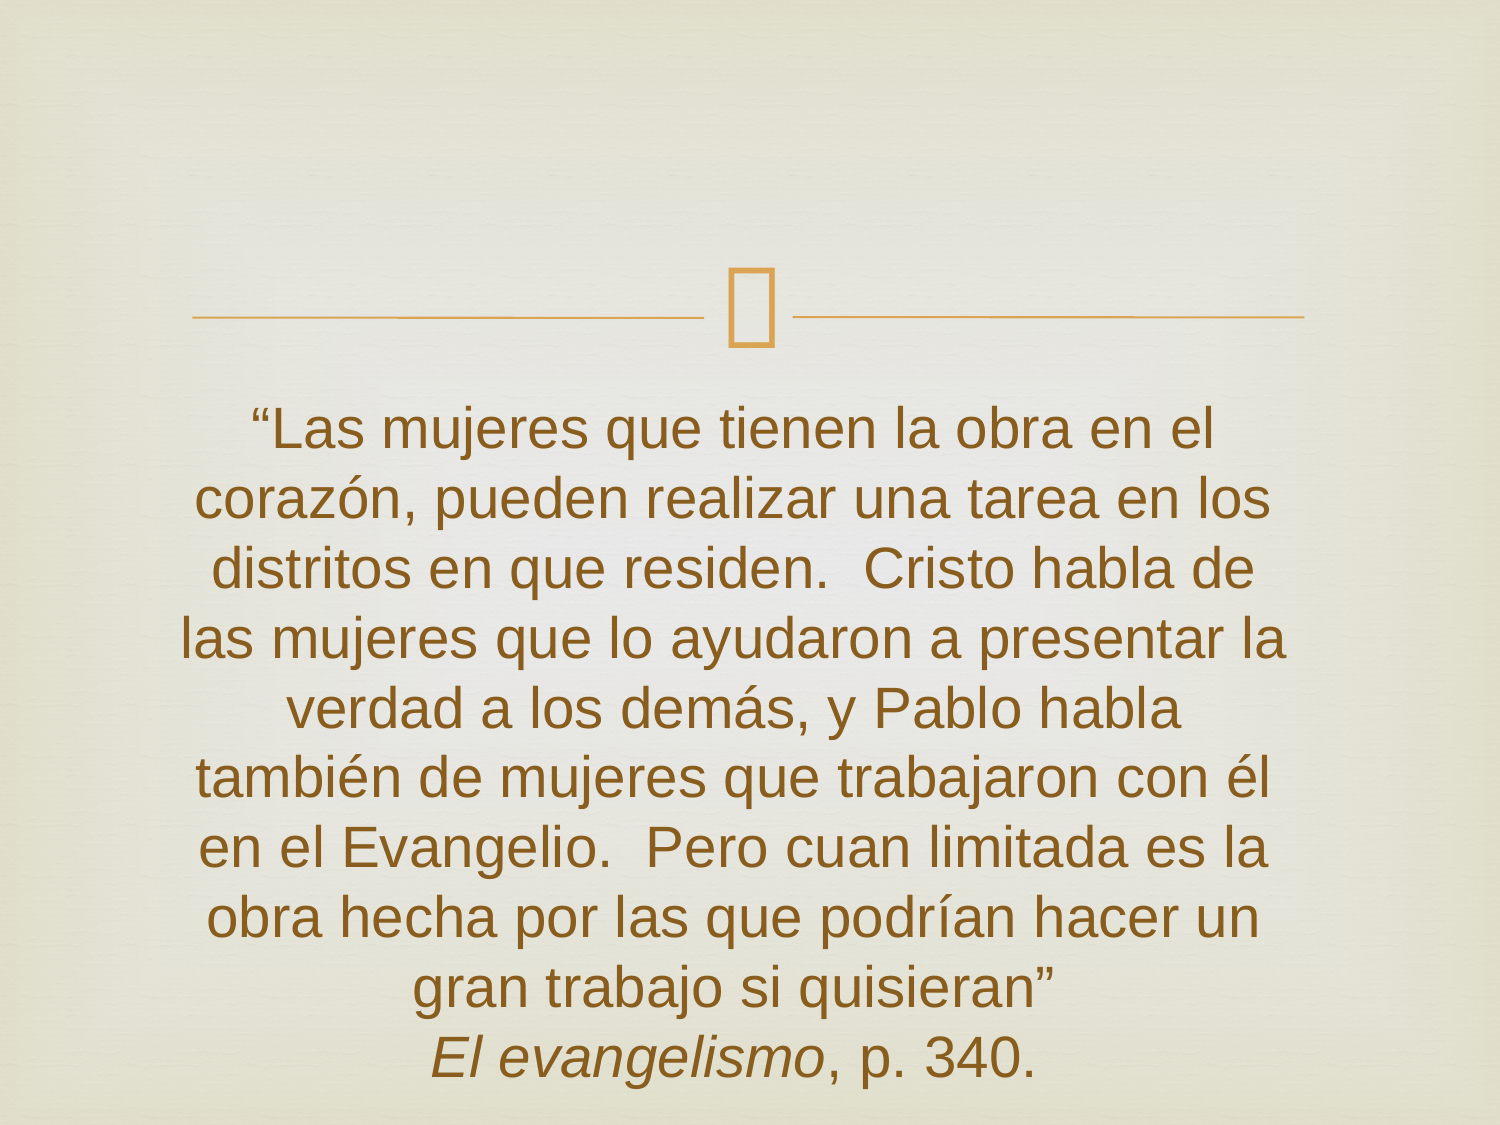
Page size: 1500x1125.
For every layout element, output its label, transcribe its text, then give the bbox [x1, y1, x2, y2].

title “Las mujeres que tienen la obra en el corazón, pueden realizar una tarea en los distritos en que residen. Cristo habla de las mujeres que lo ayudaron a presentar la verdad a los demás, y Pablo habla también de mujeres que trabajaron con él en el Evangelio. Pero cuan limitada es la obra hecha por las que podrían hacer un gran trabajo si quisieran” El evangelismo, p. 340. [159, 231, 1310, 1125]
